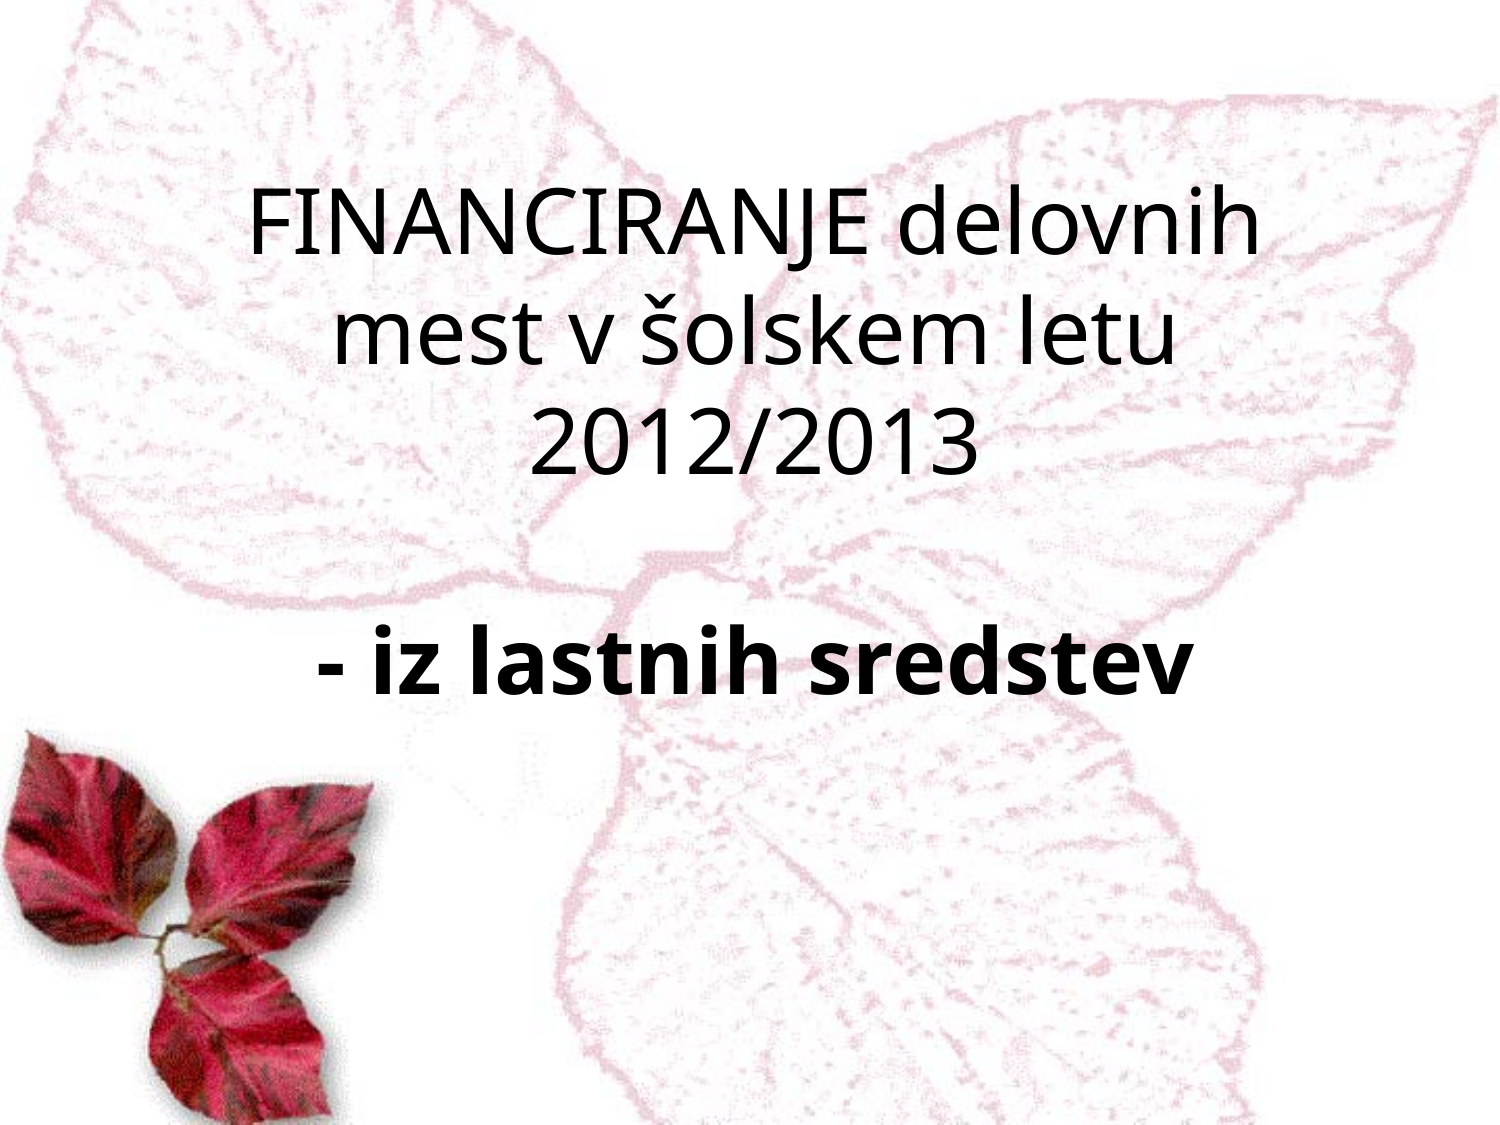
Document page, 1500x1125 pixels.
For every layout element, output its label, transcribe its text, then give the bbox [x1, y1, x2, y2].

picture [0, 0, 1500, 1125]
title FINANCIRANJE delovnih mest v šolskem letu 2012/2013 - iz lastnih sredstev [123, 99, 1388, 776]
